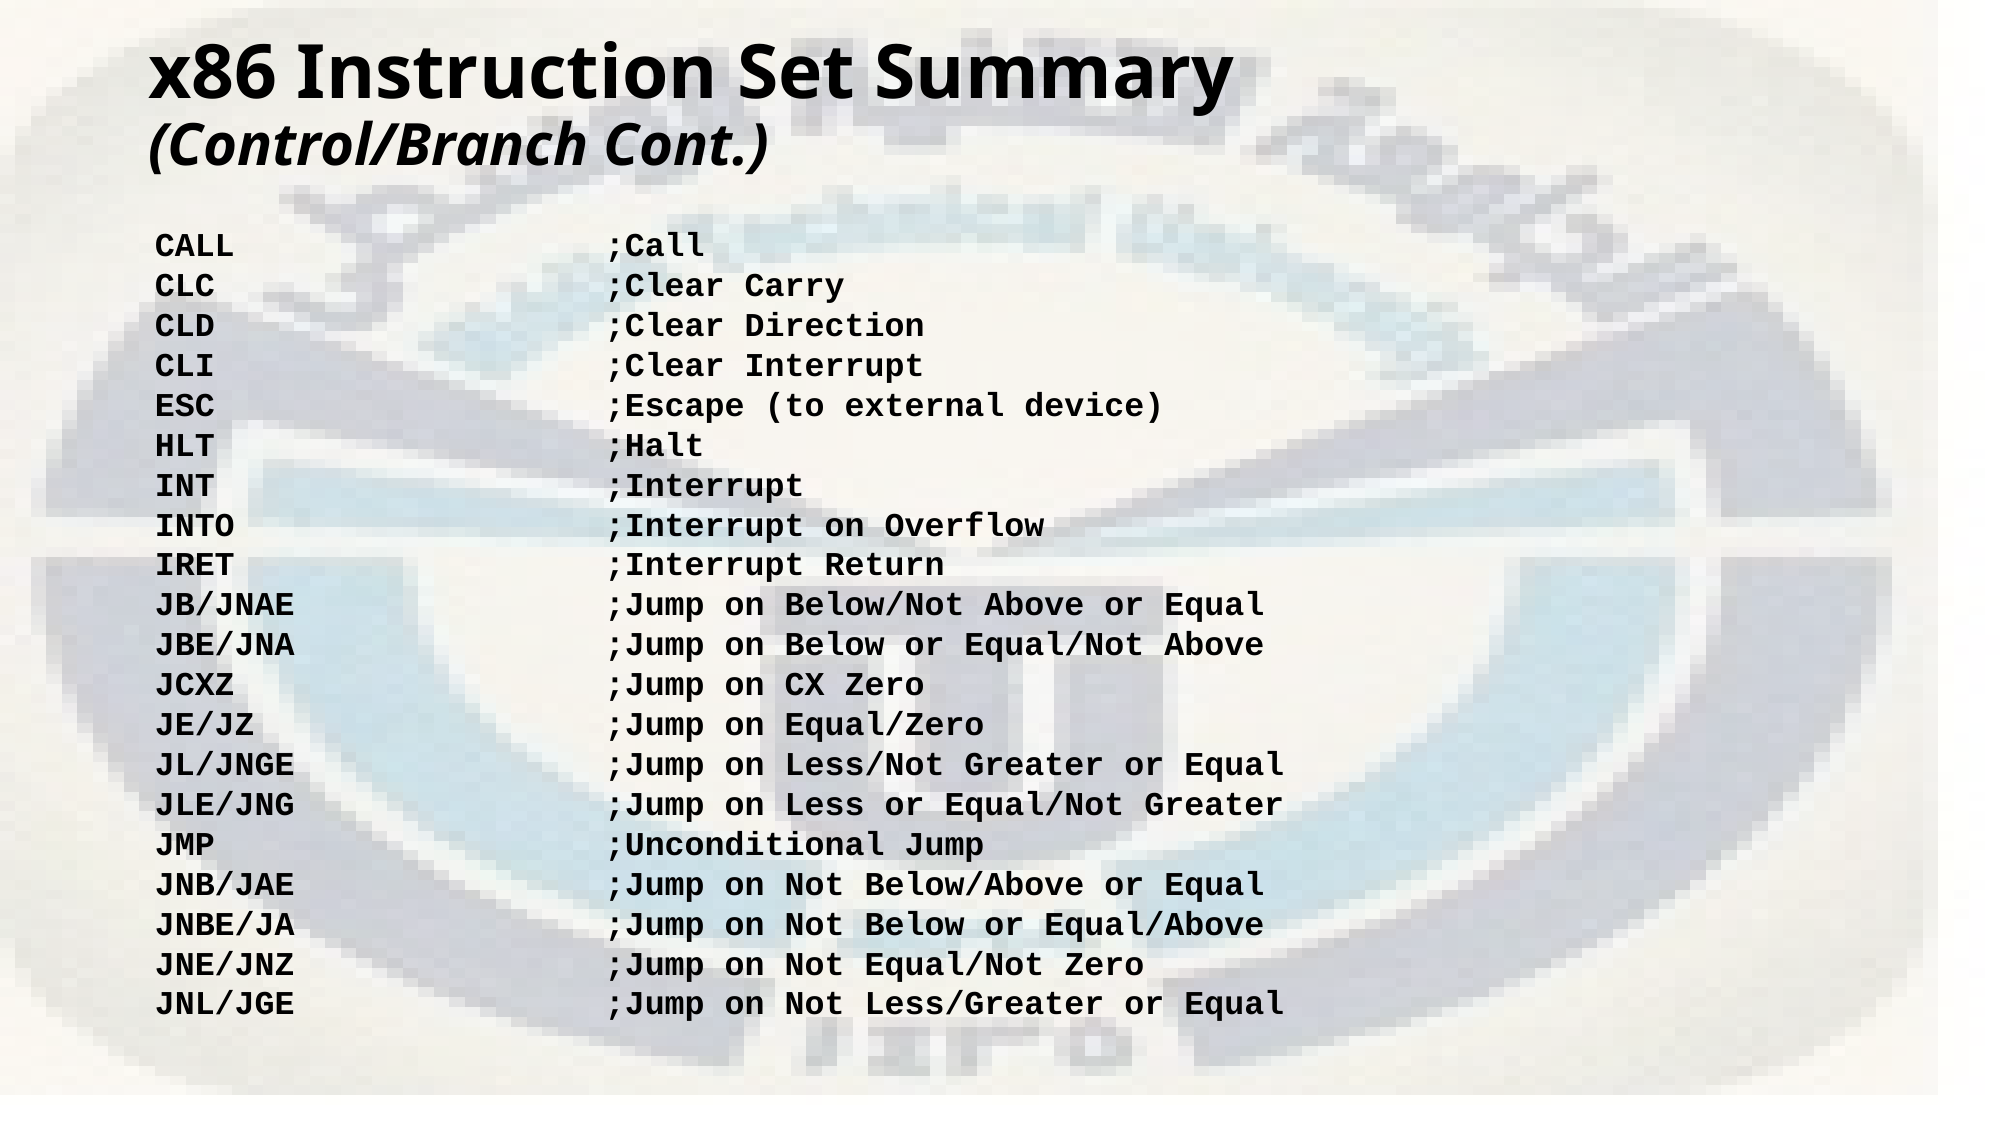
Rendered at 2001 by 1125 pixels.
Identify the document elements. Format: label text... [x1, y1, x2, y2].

text_box Label Operator Operand[s] ;Comment INIT: mov ax, bx ; Copy contents of bx into ax Label - INIT: Operator - mov Operands - ax and bx Comment - alphanumeric string between ; and \n Not case sensitive Unlike other assemblers, destination operand is first mov is the mnemonic that the assembler translates into an opcode [0, 0, 2000, 1125]
text_box CALL ;Call CLC ;Clear Carry CLD ;Clear Direction CLI ;Clear Interrupt ESC ;Escape (to external device) HLT ;Halt INT ;Interrupt INTO ;Interrupt on Overflow IRET ;Interrupt Return JB/JNAE ;Jump on Below/Not Above or Equal JBE/JNA ;Jump on Below or Equal/Not Above JCXZ ;Jump on CX Zero JE/JZ ;Jump on Equal/Zero JL/JNGE ;Jump on Less/Not Greater or Equal JLE/JNG ;Jump on Less or Equal/Not Greater JMP ;Unconditional Jump JNB/JAE ;Jump on Not Below/Above or Equal JNBE/JA ;Jump on Not Below or Equal/Above JNE/JNZ ;Jump on Not Equal/Not Zero JNL/JGE ;Jump on Not Less/Greater or Equal [140, 215, 1300, 1089]
title x86 Instruction Set Summary (Control/Branch Cont.) [133, 24, 1867, 188]
